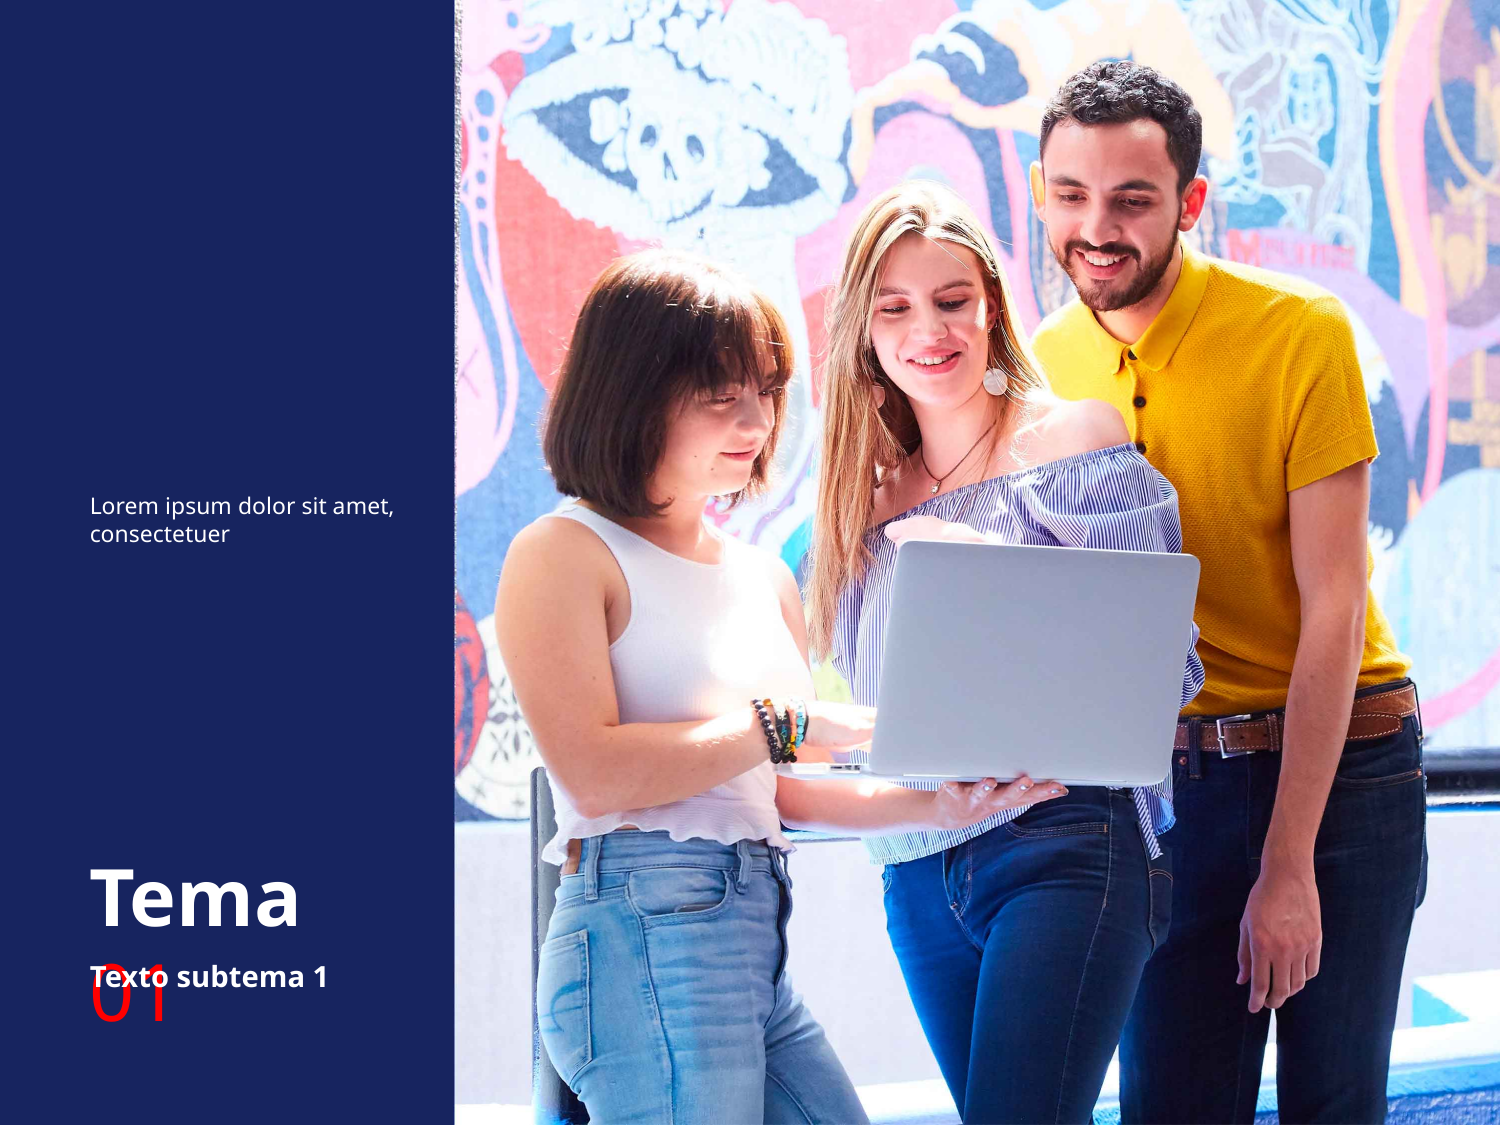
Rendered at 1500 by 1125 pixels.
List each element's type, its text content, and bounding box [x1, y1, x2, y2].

text_box Texto subtema 1 [75, 951, 423, 1001]
text_box Tema 01 [75, 1001, 423, 1045]
picture [453, 0, 1500, 1125]
text_box Tema 01 [75, 840, 423, 951]
text_box [0, 0, 453, 1125]
text_box Lorem ipsum dolor sit amet, consectetuer [75, 484, 453, 555]
